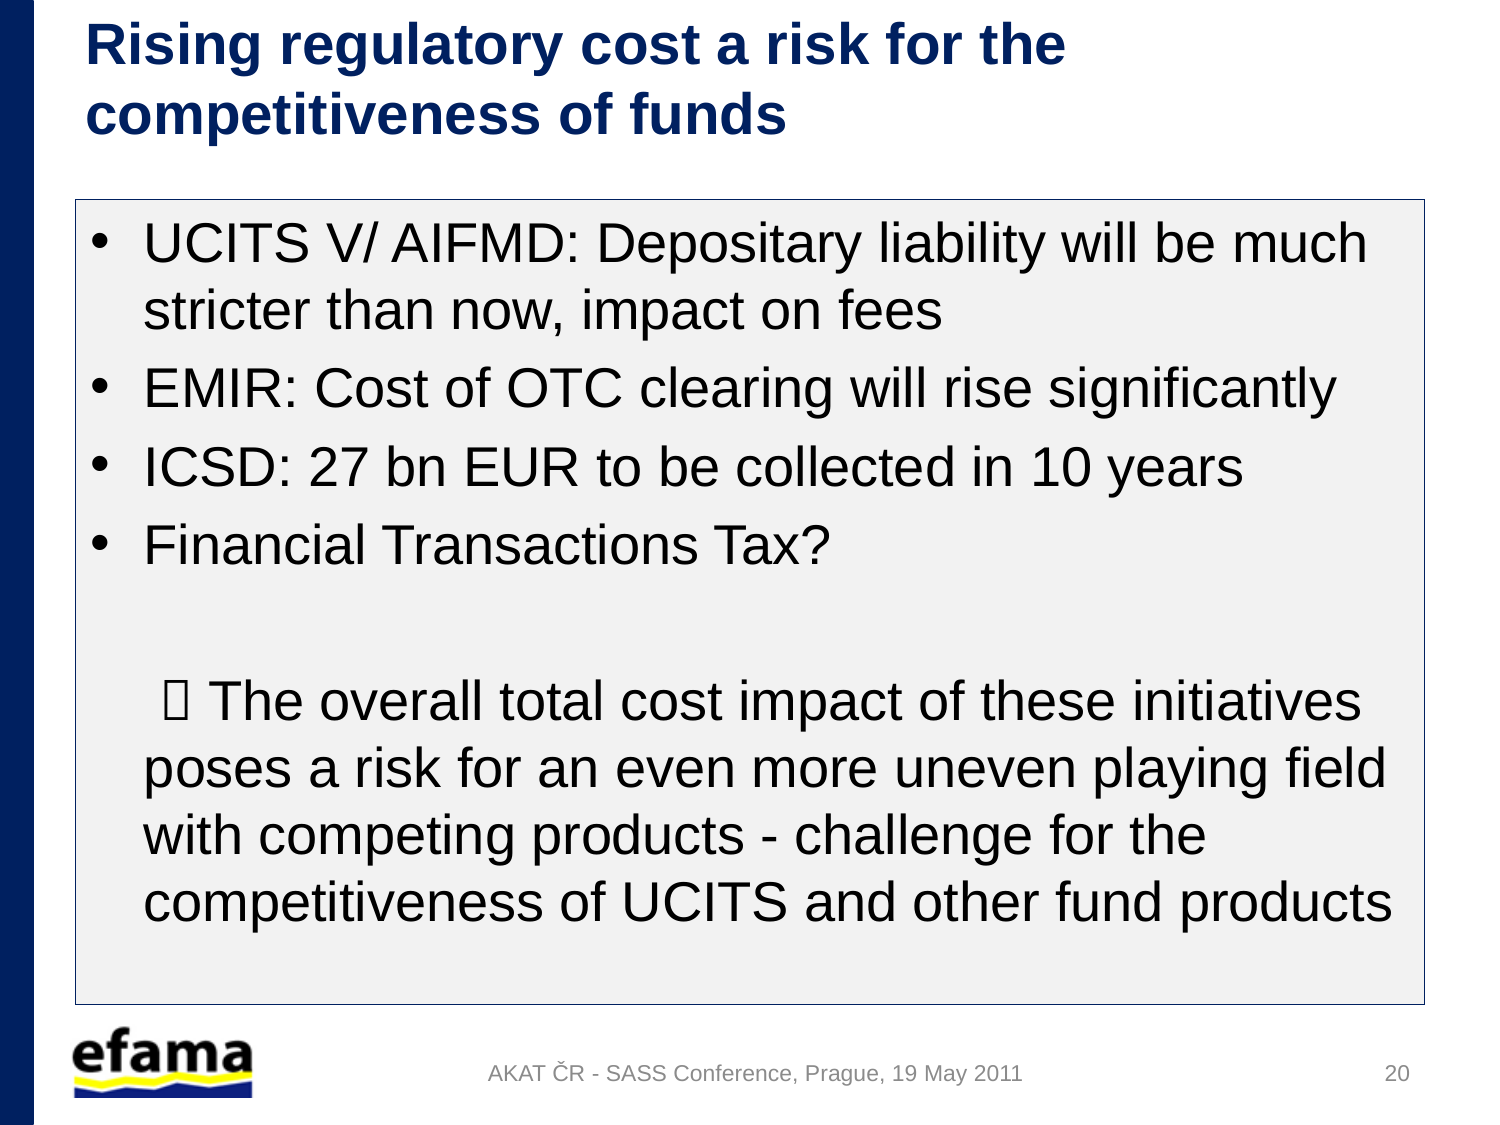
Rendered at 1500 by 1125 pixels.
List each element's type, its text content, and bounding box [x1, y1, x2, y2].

footer AKAT ČR - SASS Conference, Prague, 19 May 2011 [395, 1042, 1117, 1103]
title Rising regulatory cost a risk for the competitiveness of funds [70, 0, 1421, 153]
picture [70, 1019, 257, 1098]
list UCITS V/ AIFMD: Depositary liability will be much stricter than now, impact on fees EMIR: Cost of OTC clearing will rise significantly ICSD: 27 bn EUR to be collected in 10 years Financial Transactions Tax?  The overall total cost impact of these initiatives poses a risk for an even more uneven playing field with competing products - challenge for the competitiveness of UCITS and other fund products [75, 199, 1425, 1005]
slide_number 20 [1117, 1042, 1425, 1103]
